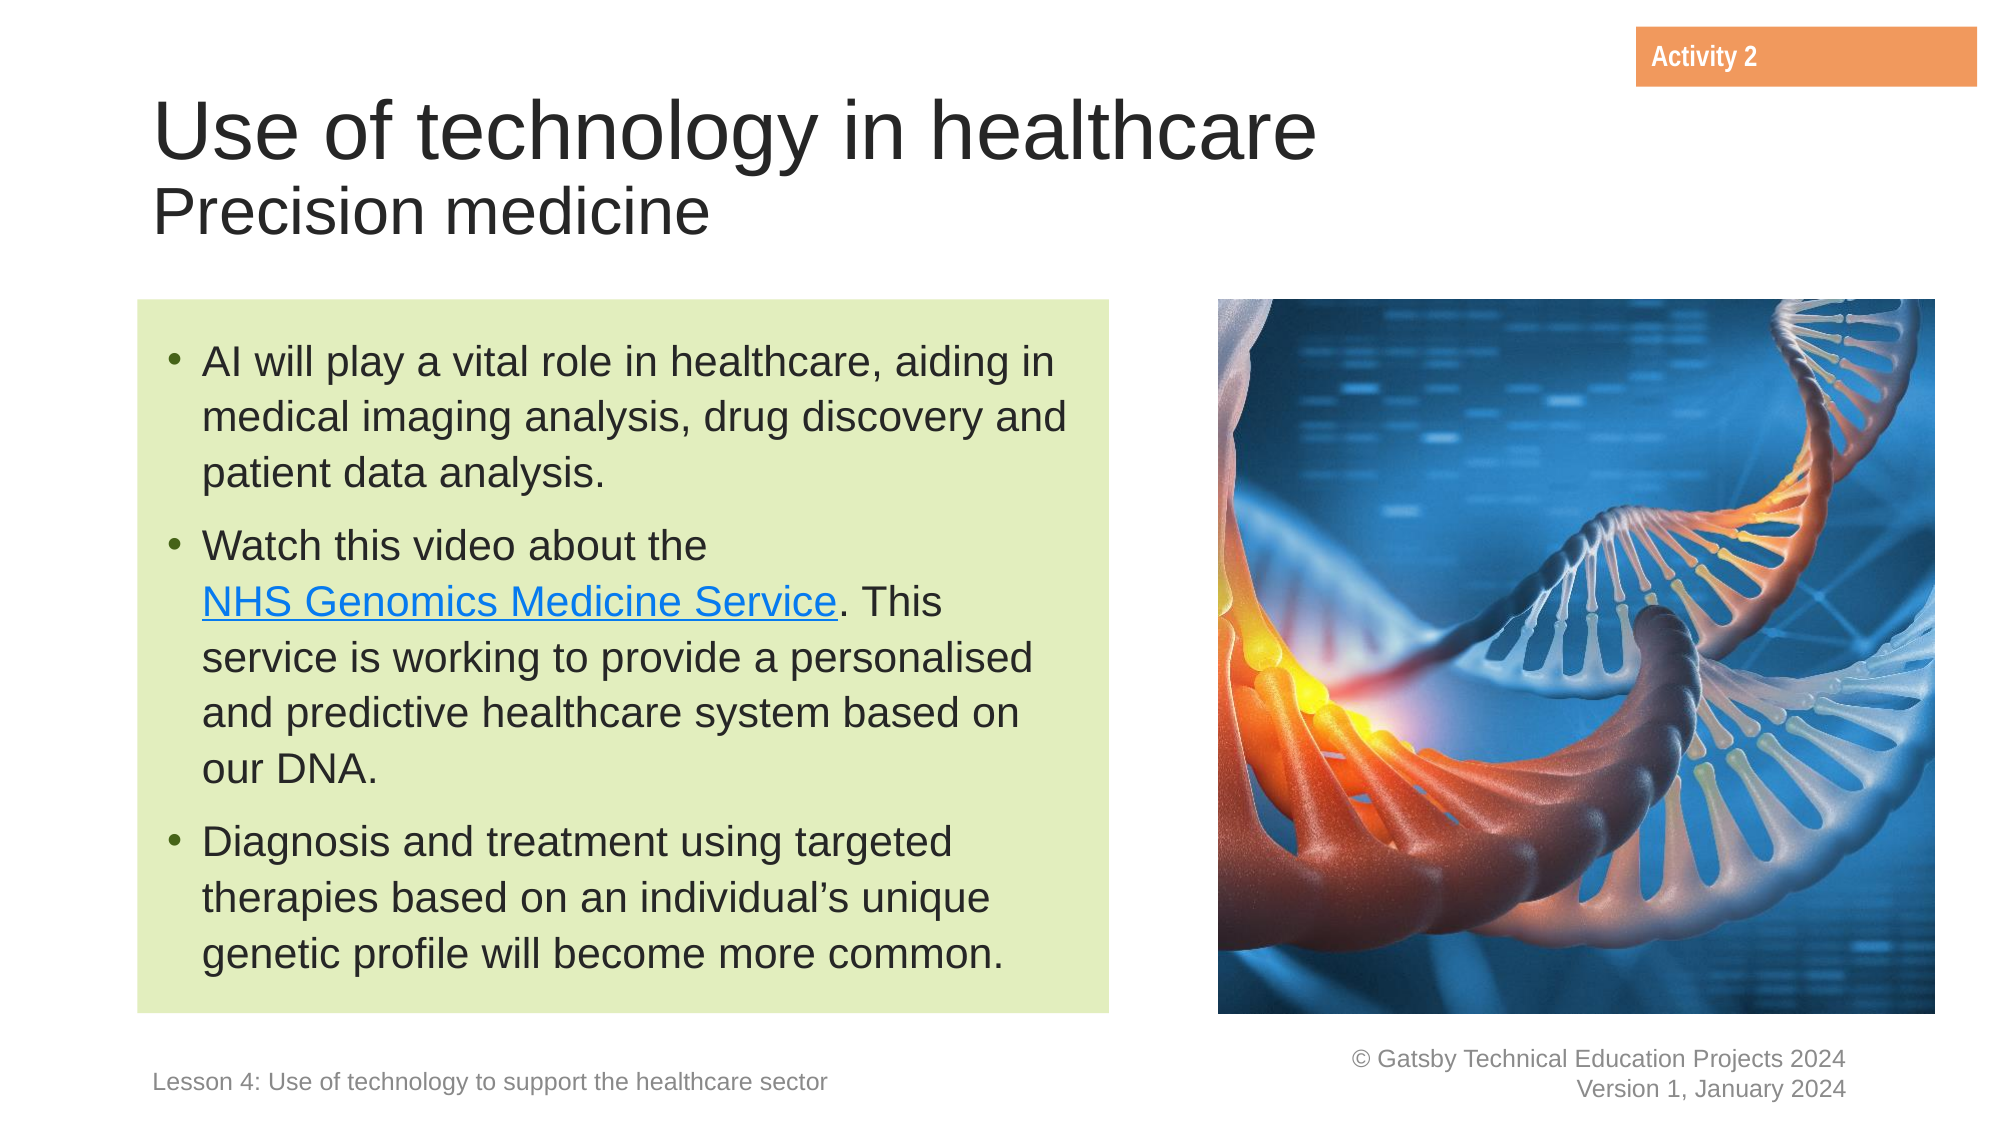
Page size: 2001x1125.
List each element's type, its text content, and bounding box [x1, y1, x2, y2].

picture [1218, 299, 1935, 1014]
list AI will play a vital role in healthcare, aiding in medical imaging analysis, drug discovery and patient data analysis.​ ​Watch this video about the NHS Genomics Medicine Service. This service is working to provide a personalised and predictive healthcare system based on our DNA​. Diagnosis and treatment using targeted therapies based on an individual’s unique genetic profile will become more common.​ [137, 299, 1109, 1014]
list Activity 2 [1636, 26, 1978, 87]
title Use of technology in healthcare Precision medicine [137, 59, 1863, 278]
list Lesson 4: Use of technology to support the healthcare sector [137, 1049, 968, 1110]
